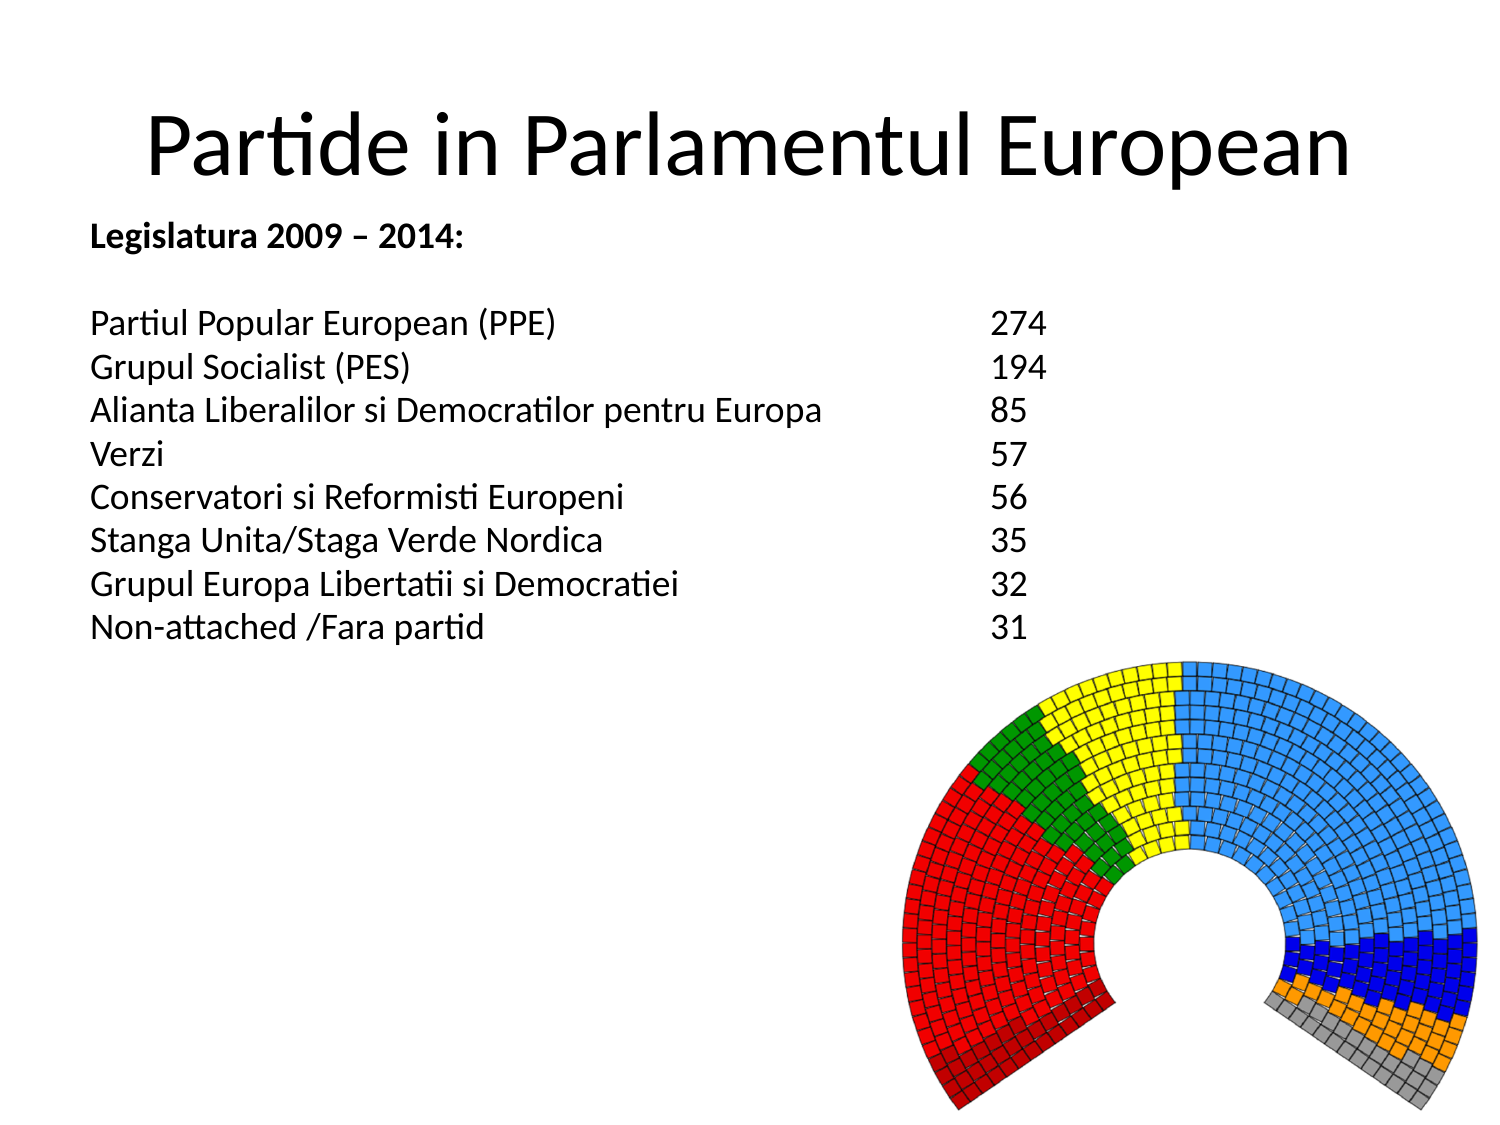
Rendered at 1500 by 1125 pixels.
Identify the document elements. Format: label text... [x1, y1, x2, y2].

list Legislatura 2009 – 2014: Partiul Popular European (PPE) 274 Grupul Socialist (PES) 194 Alianta Liberalilor si Democratilor pentru Europa 85 Verzi 57 Conservatori si Reformisti Europeni 56 Stanga Unita/Staga Verde Nordica 35 Grupul Europa Libertatii si Democratiei 32 Non-attached /Fara partid 31 [75, 212, 1425, 1005]
picture [899, 660, 1479, 1112]
title Partide in Parlamentul European [75, 45, 1425, 212]
